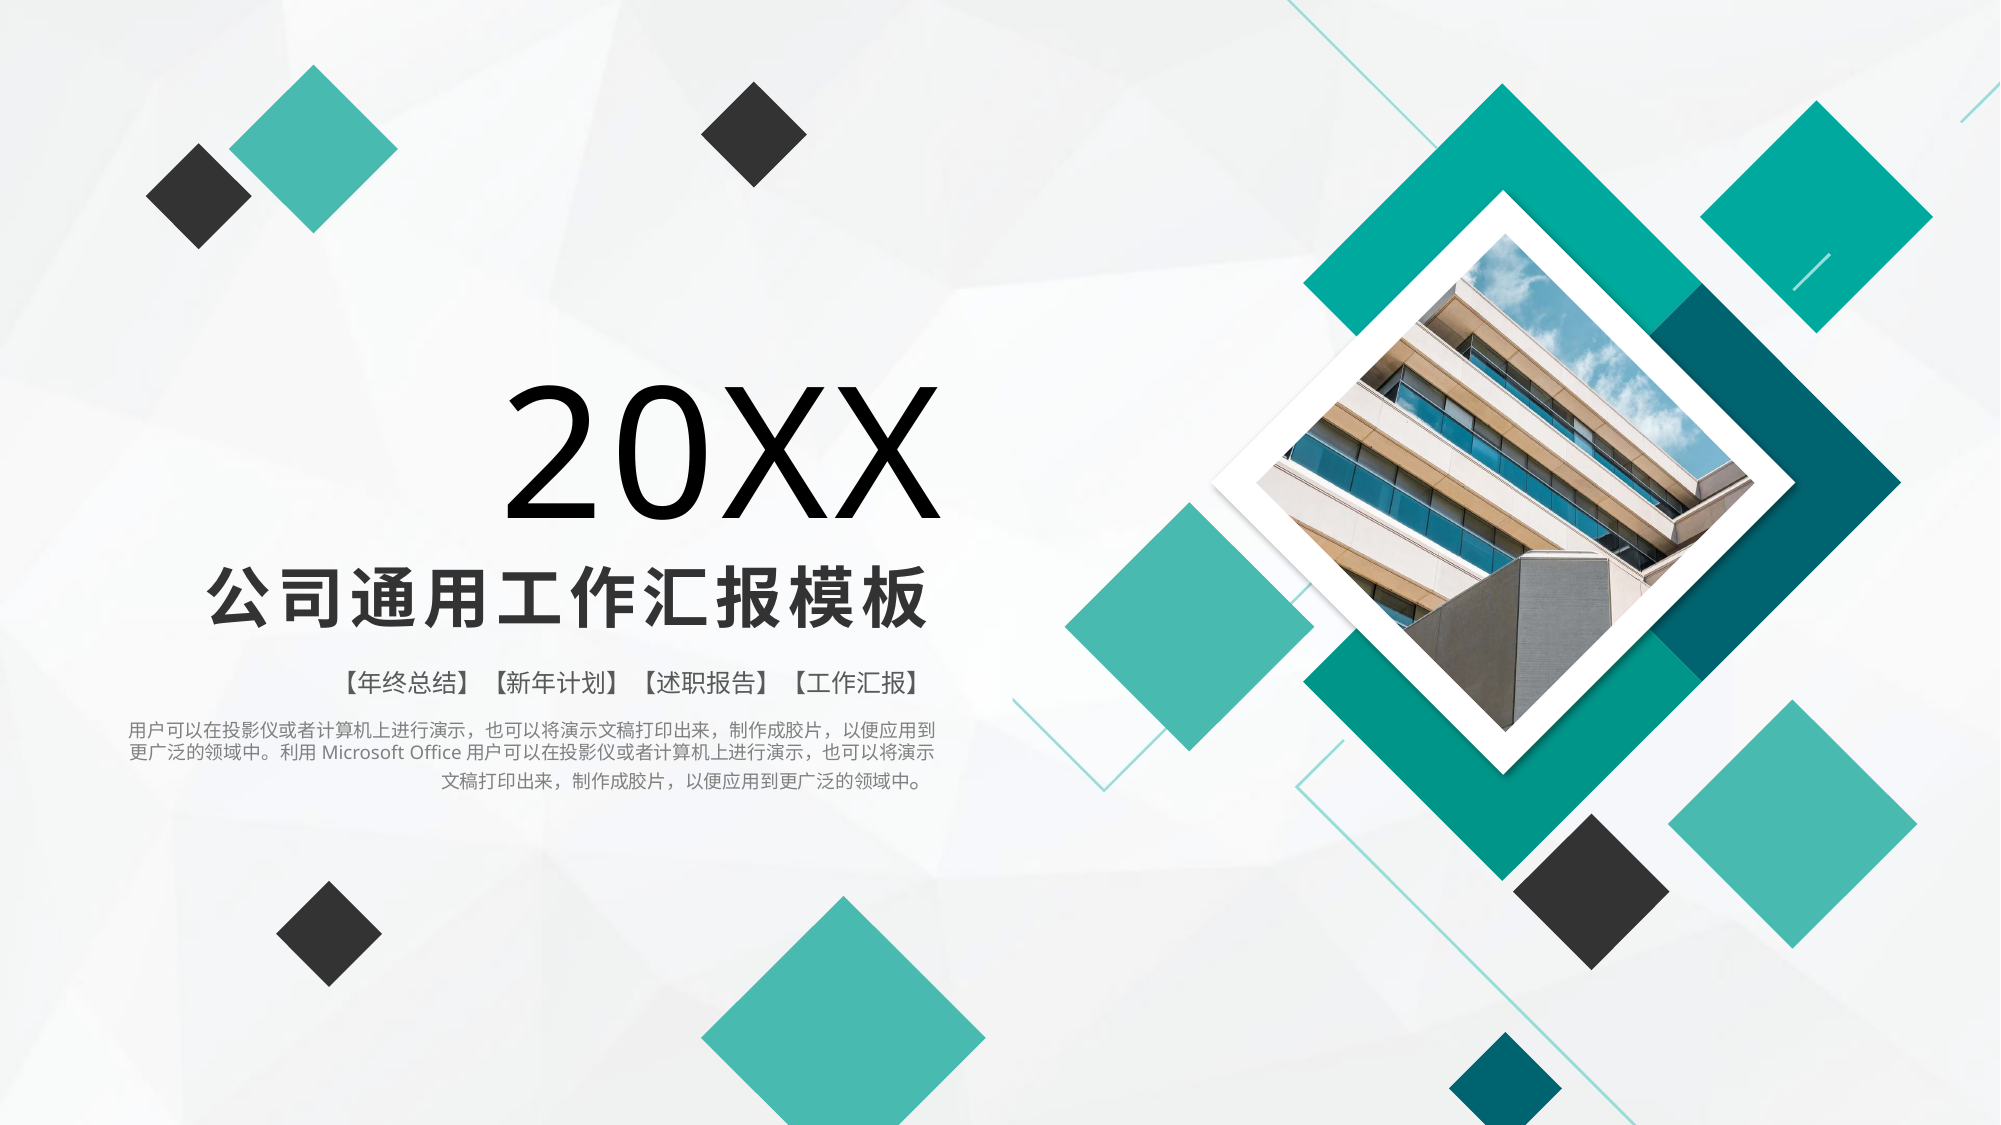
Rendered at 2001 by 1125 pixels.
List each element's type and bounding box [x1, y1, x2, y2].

text_box [276, 880, 383, 987]
text_box [145, 143, 252, 250]
text_box [700, 81, 807, 188]
text_box [228, 64, 398, 234]
text_box [700, 895, 986, 1125]
text_box [112, 327, 958, 802]
text_box [1012, 0, 2000, 1125]
